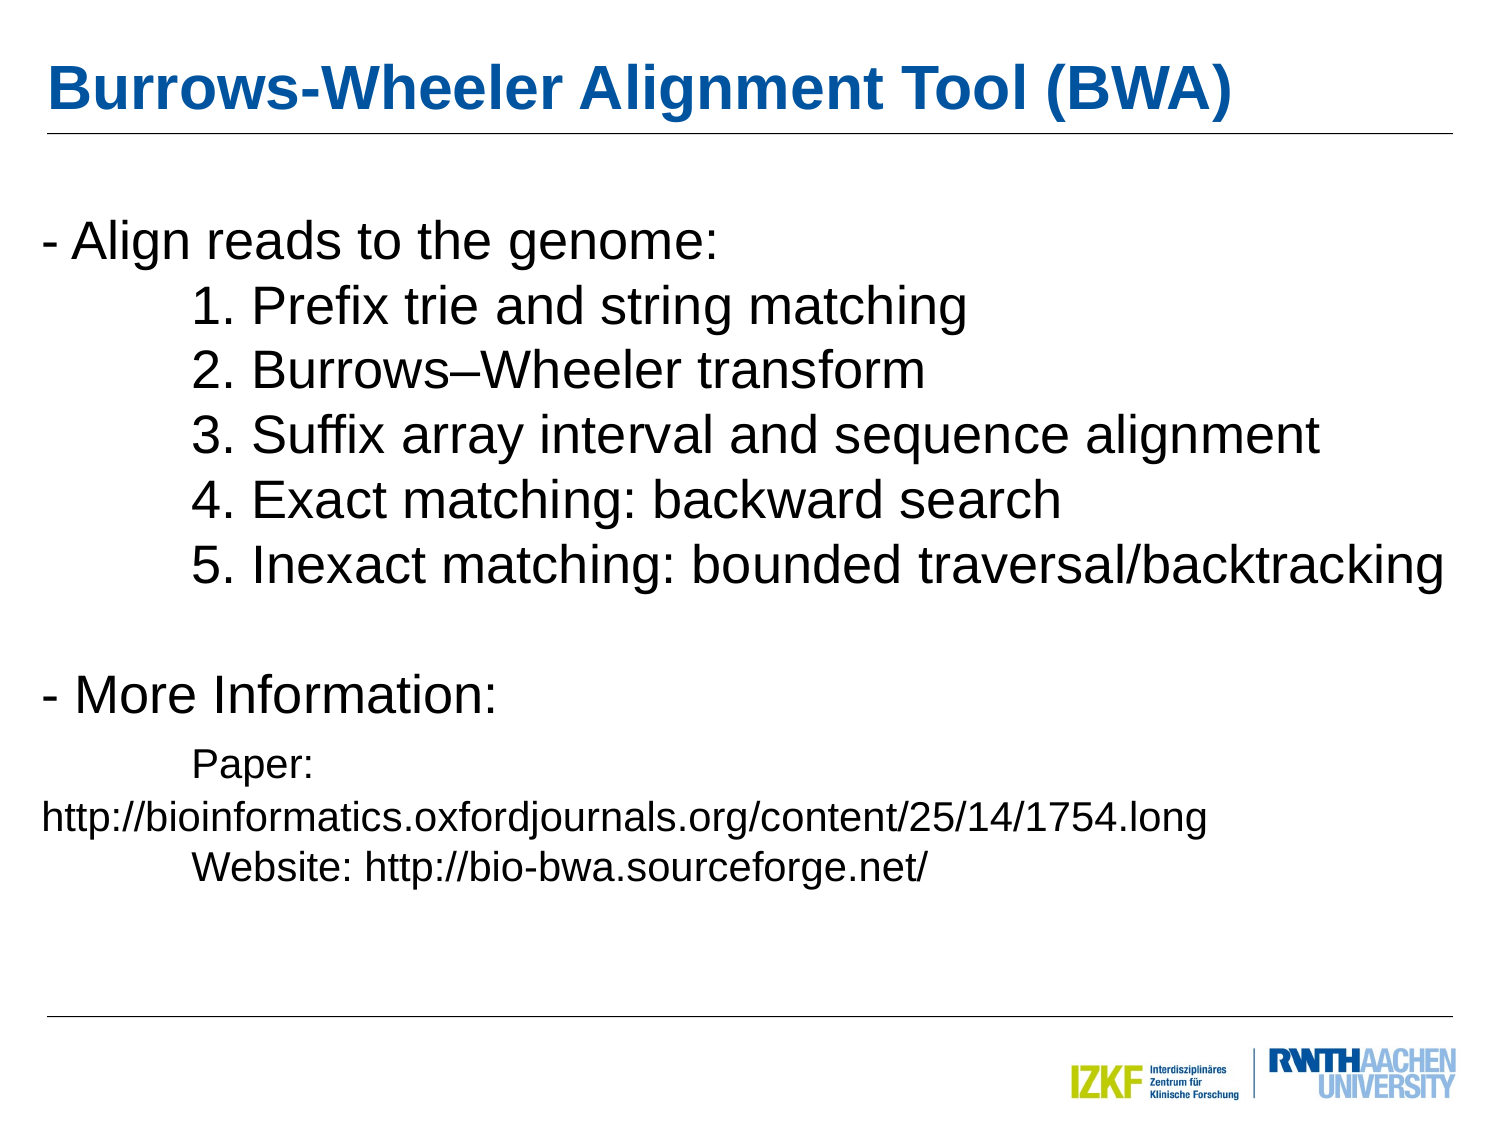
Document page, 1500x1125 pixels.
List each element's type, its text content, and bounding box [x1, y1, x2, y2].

text_box - Align reads to the genome: 1. Prefix trie and string matching 2. Burrows–Wheeler transform 3. Suffix array interval and sequence alignment 4. Exact matching: backward search 5. Inexact matching: bounded traversal/backtracking - More Information: Paper: http://bioinformatics.oxfordjournals.org/content/25/14/1754.long Website: http://bio-bwa.sourceforge.net/ [41, 114, 1464, 921]
picture [1056, 1023, 1471, 1123]
text_box Burrows-Wheeler Alignment Tool (BWA) [47, 0, 1453, 114]
